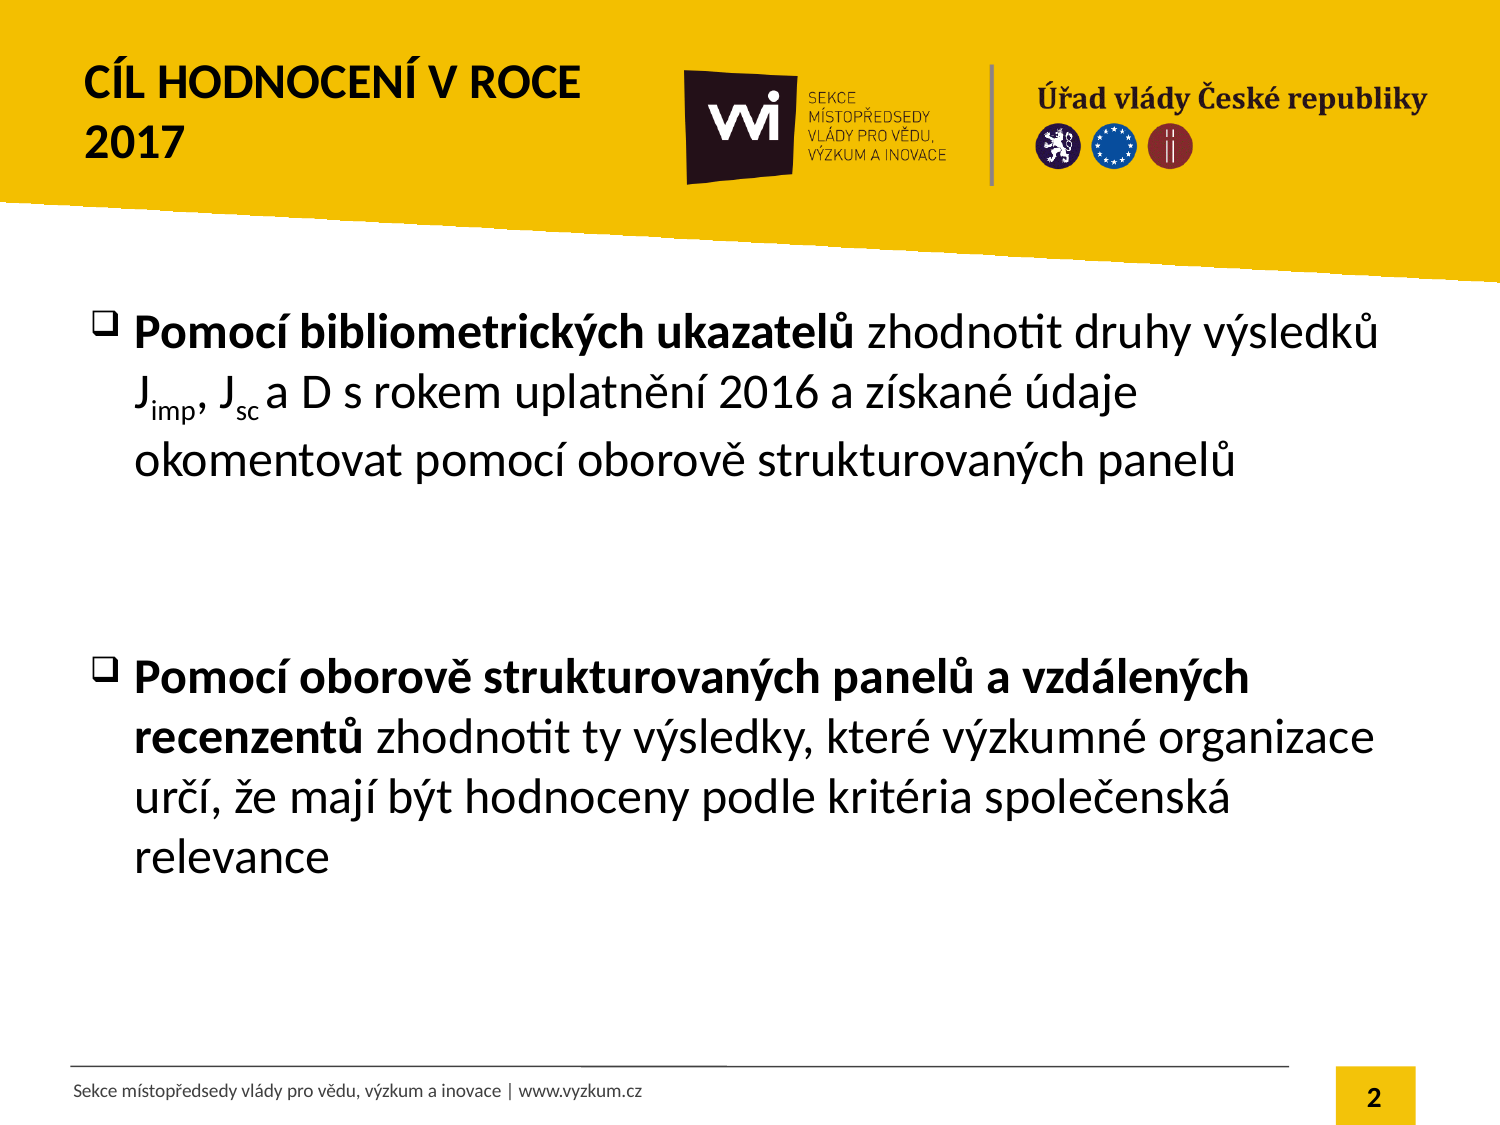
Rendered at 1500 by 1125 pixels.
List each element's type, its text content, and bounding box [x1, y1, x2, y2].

picture [0, 0, 1500, 284]
title Cíl hodnocení v roce 2017 [70, 93, 633, 176]
slide_number 2 [1324, 1066, 1425, 1125]
list Pomocí bibliometrických ukazatelů zhodnotit druhy výsledků Jimp, Jsc a D s rokem uplatnění 2016 a získané údaje okomentovat pomocí oborově strukturovaných panelů Pomocí oborově strukturovaných panelů a vzdálených recenzentů zhodnotit ty výsledky, které výzkumné organizace určí, že mají být hodnoceny podle kritéria společenská relevance [75, 290, 1418, 985]
